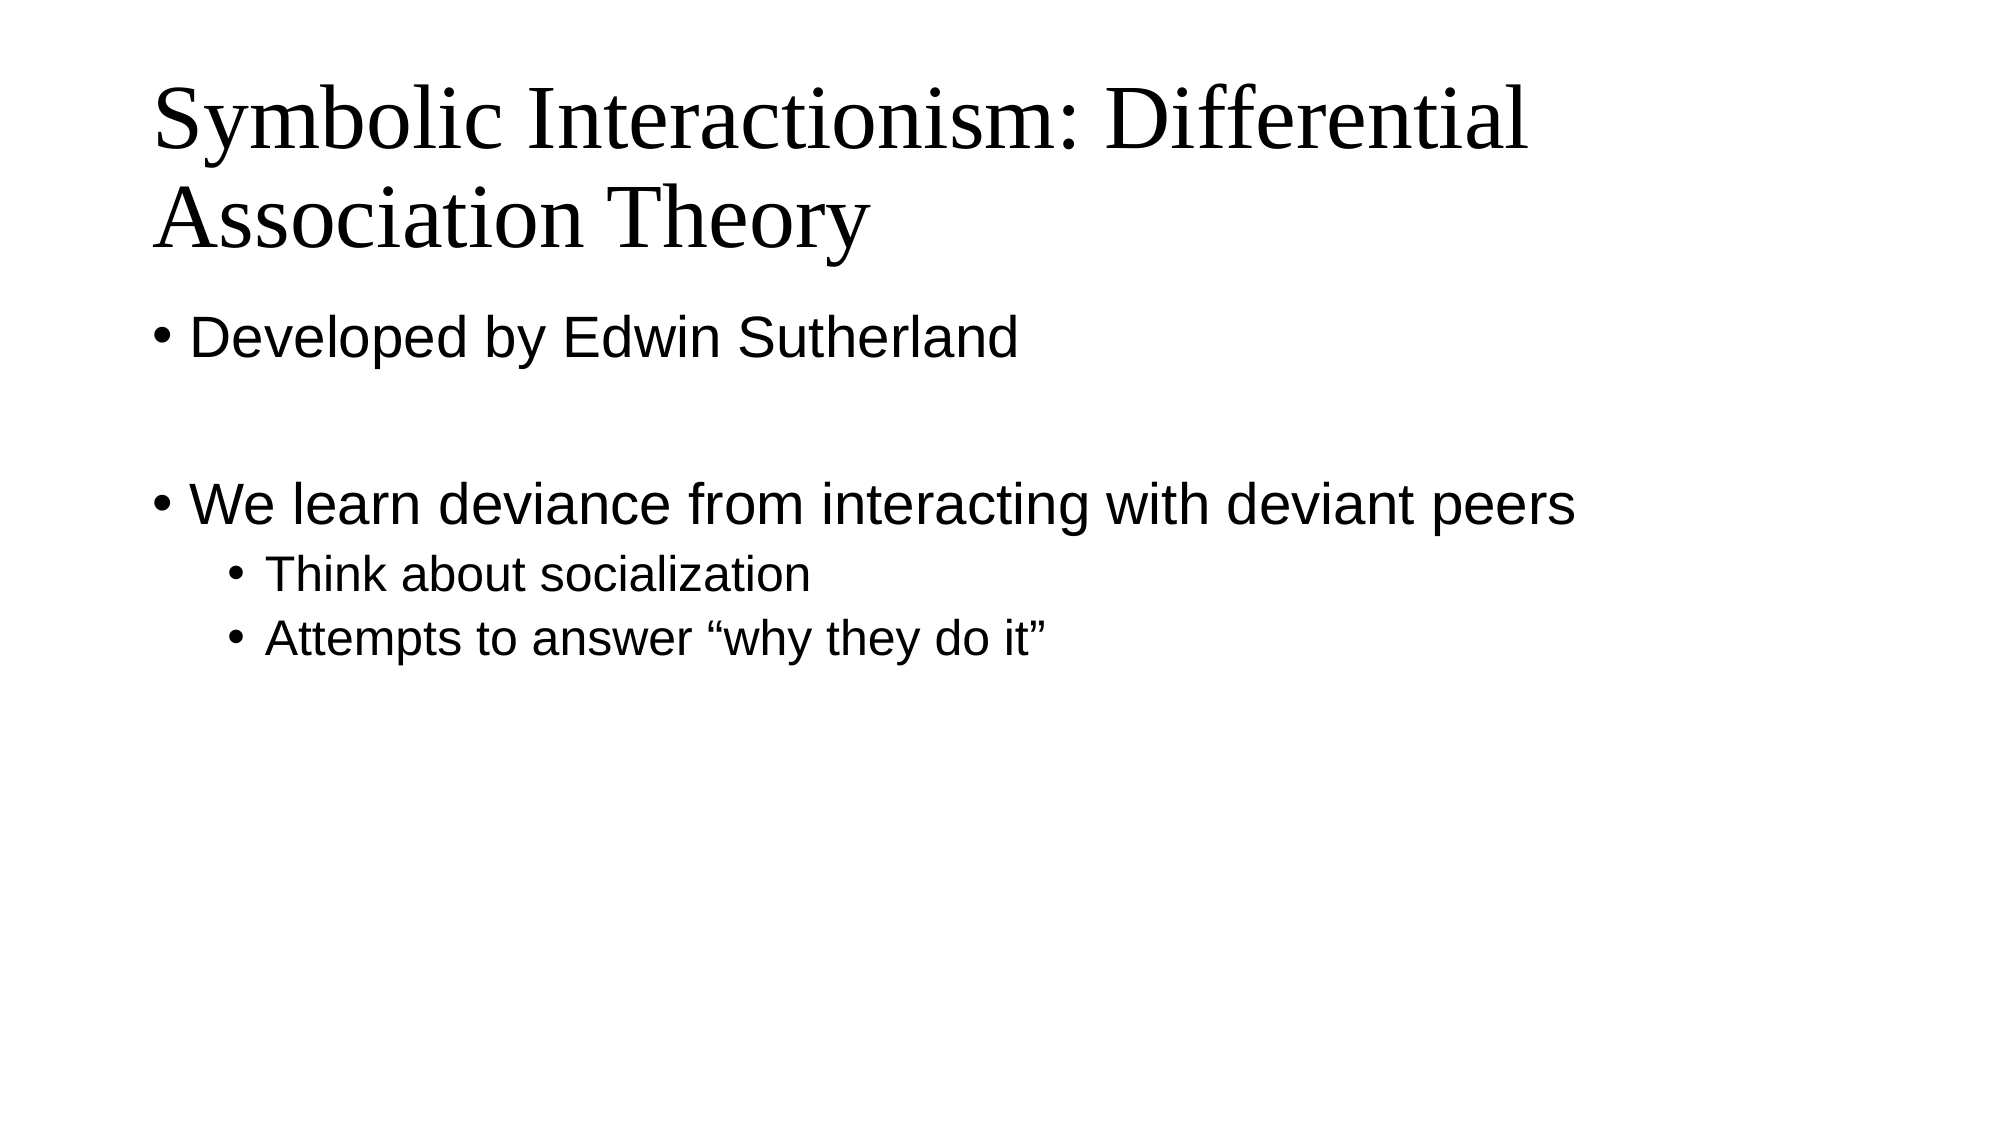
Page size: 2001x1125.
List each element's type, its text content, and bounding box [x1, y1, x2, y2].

title Symbolic Interactionism: Differential Association Theory [137, 59, 1863, 278]
list Developed by Edwin Sutherland We learn deviance from interacting with deviant peers Think about socialization Attempts to answer “why they do it” [137, 299, 1863, 1014]
